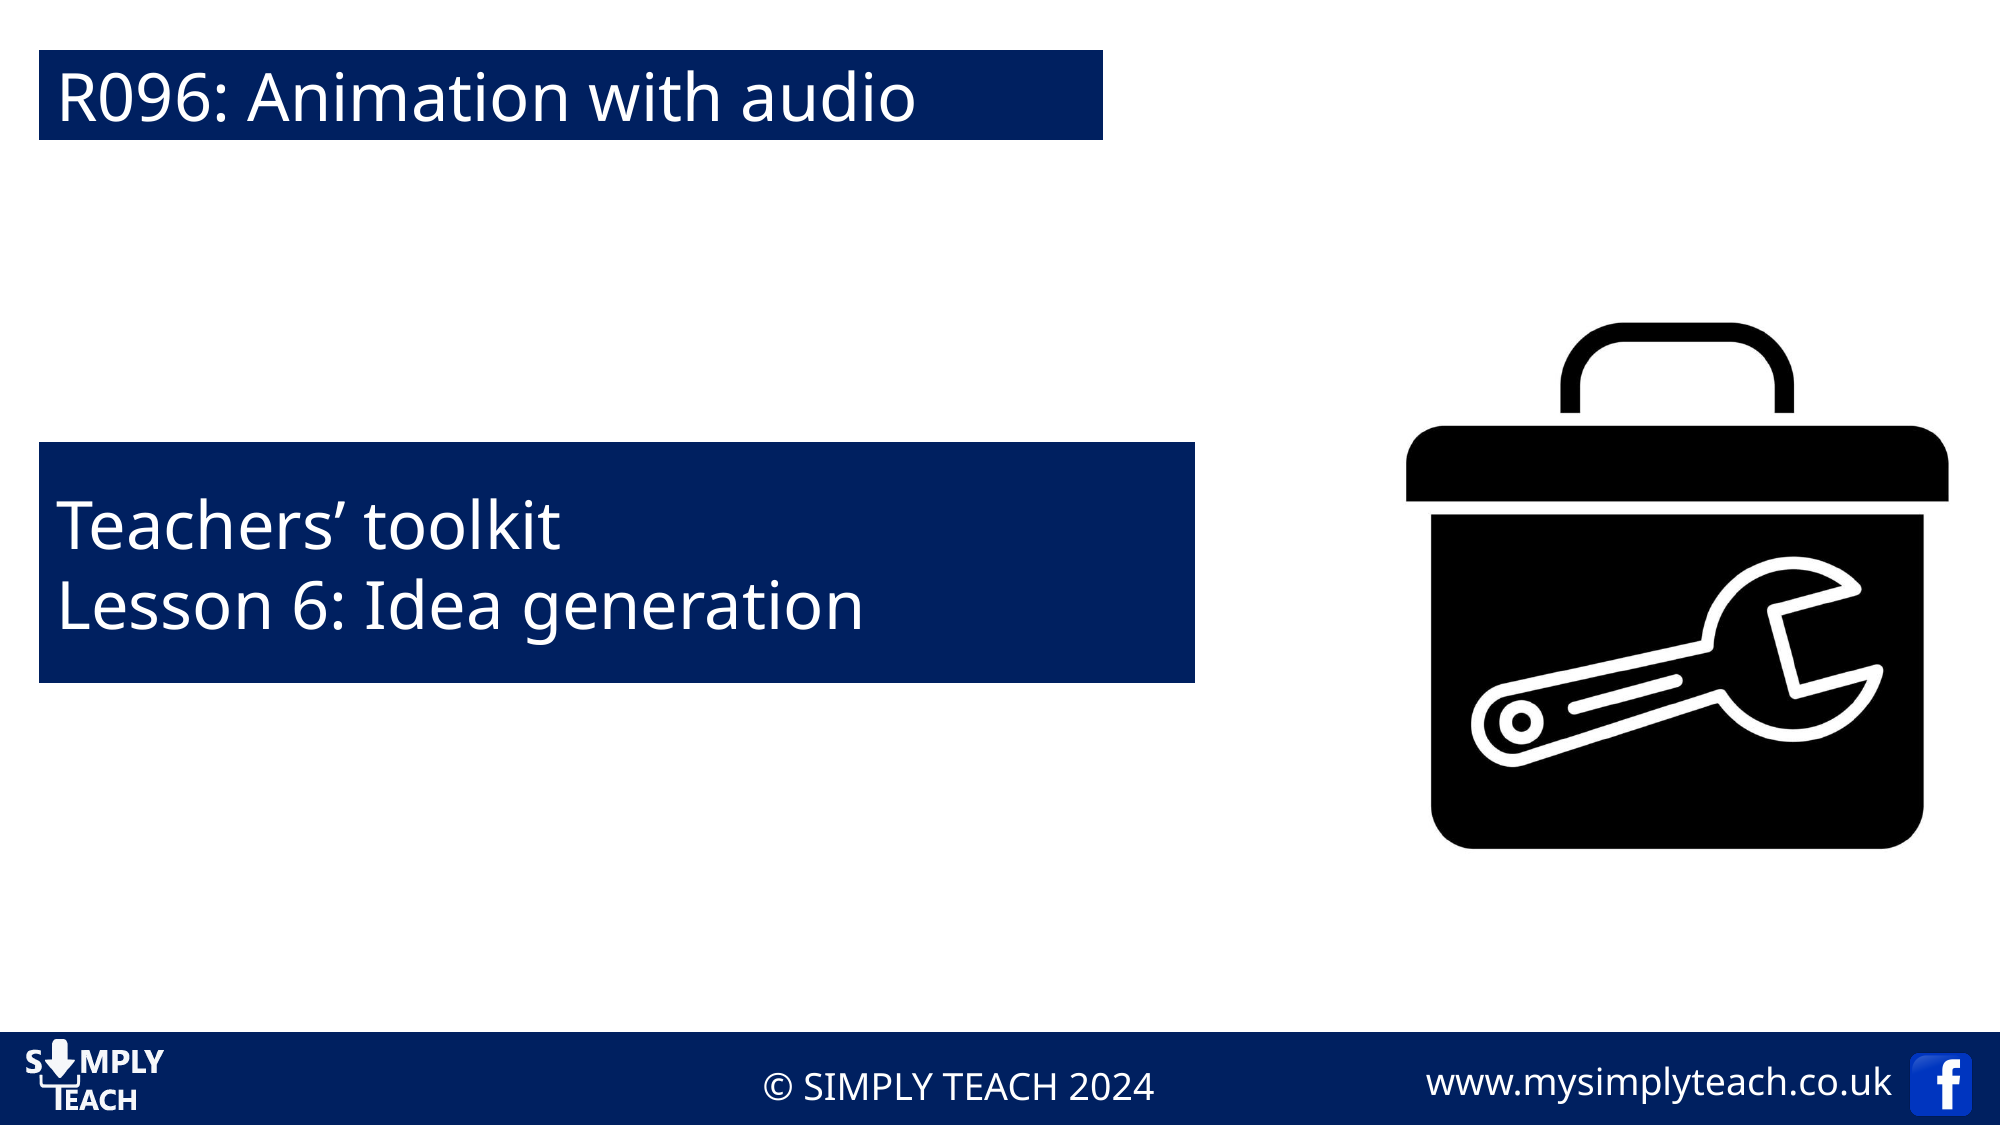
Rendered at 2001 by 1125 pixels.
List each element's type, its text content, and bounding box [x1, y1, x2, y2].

text_box Teachers’ toolkit Lesson 6: Idea generation [40, 442, 1194, 683]
text_box R096: Animation with audio [40, 51, 1102, 139]
text_box © SIMPLY TEACH 2024 [621, 1055, 1296, 1115]
text_box www.mysimplyteach.co.uk [1411, 1050, 1907, 1111]
picture [1354, 262, 2000, 863]
picture [15, 1033, 182, 1122]
text_box [0, 1032, 2000, 1125]
picture [1907, 1050, 1976, 1119]
